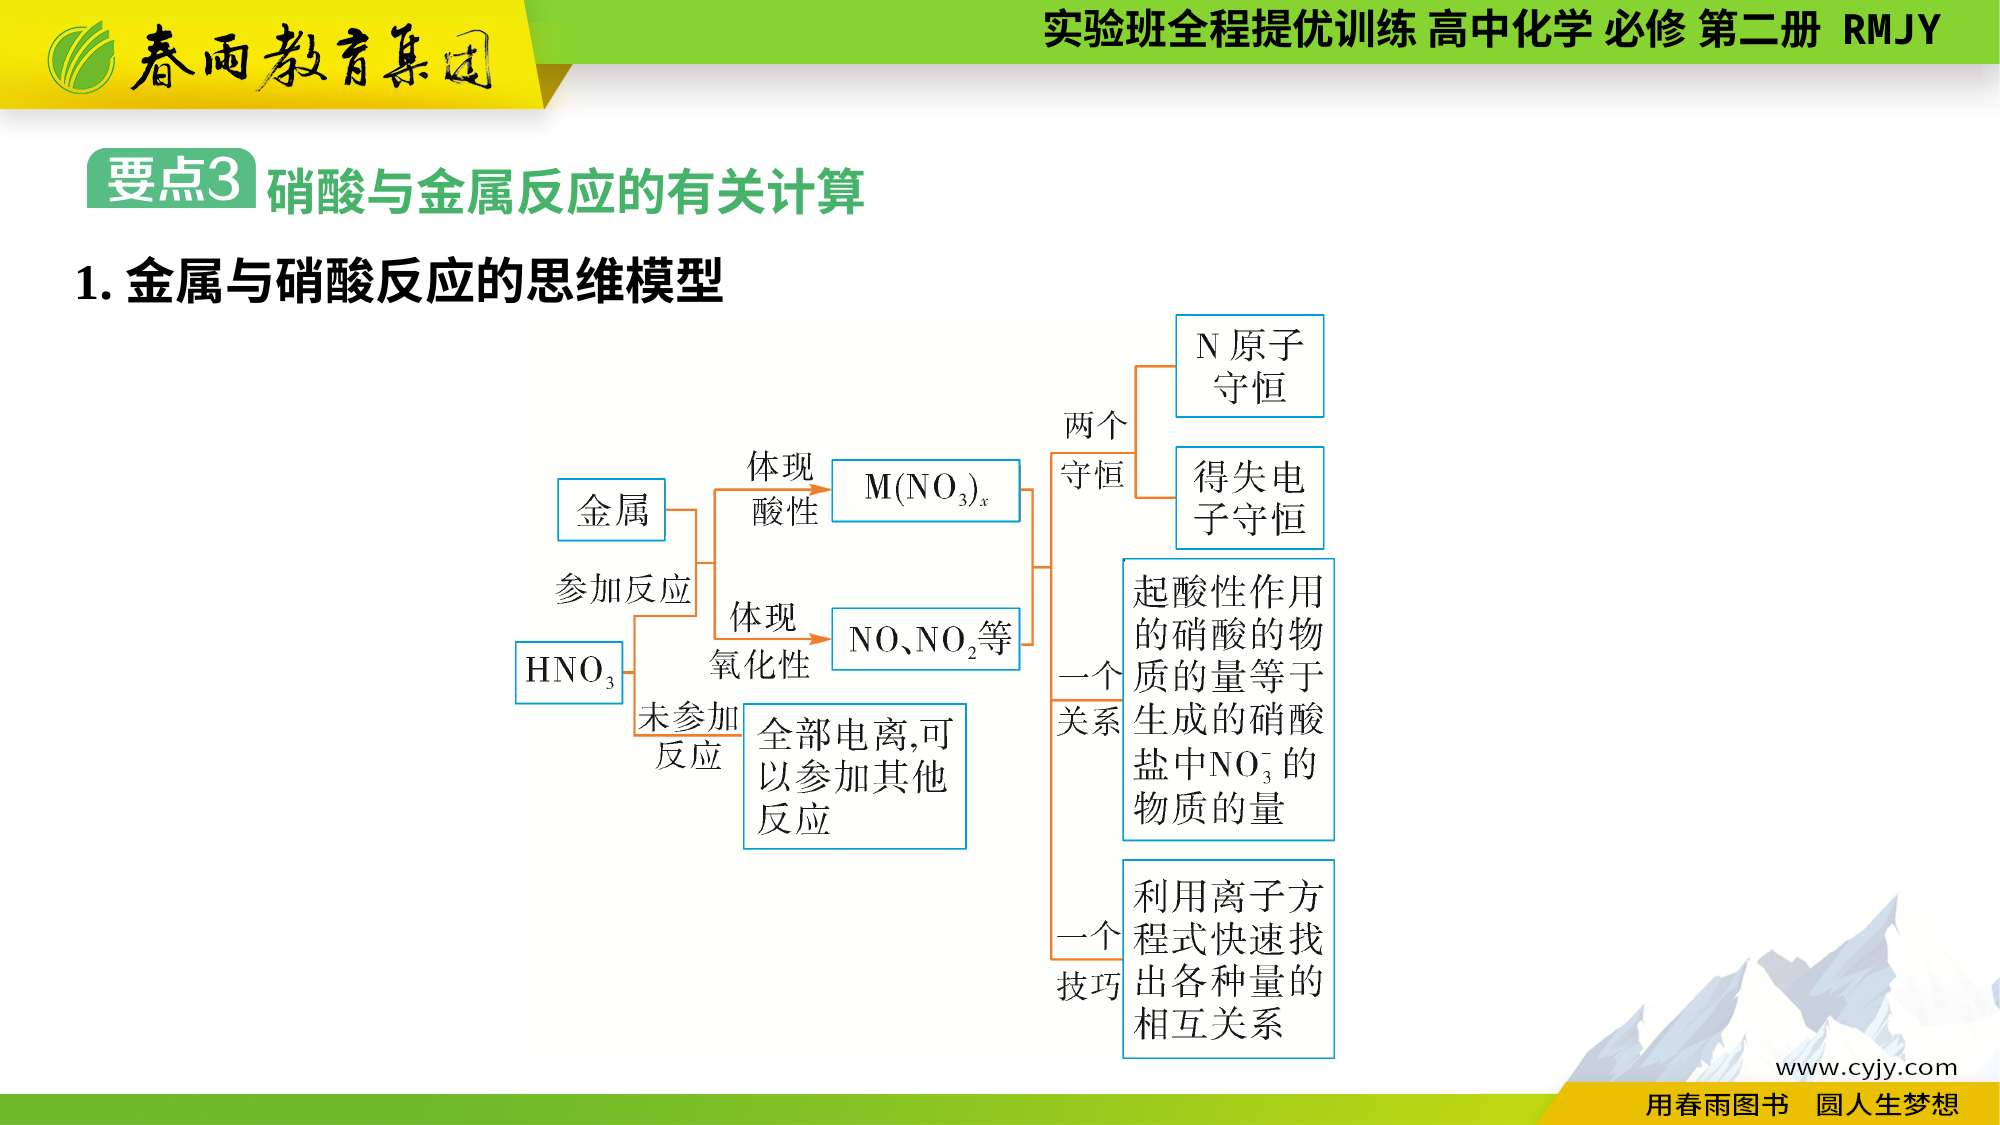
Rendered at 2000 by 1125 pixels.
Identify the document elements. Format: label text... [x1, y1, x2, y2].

picture [0, 0, 2000, 1125]
list 硝酸与金属反应的有关计算 1.金属与硝酸反应的思维模型 [59, 122, 1944, 308]
